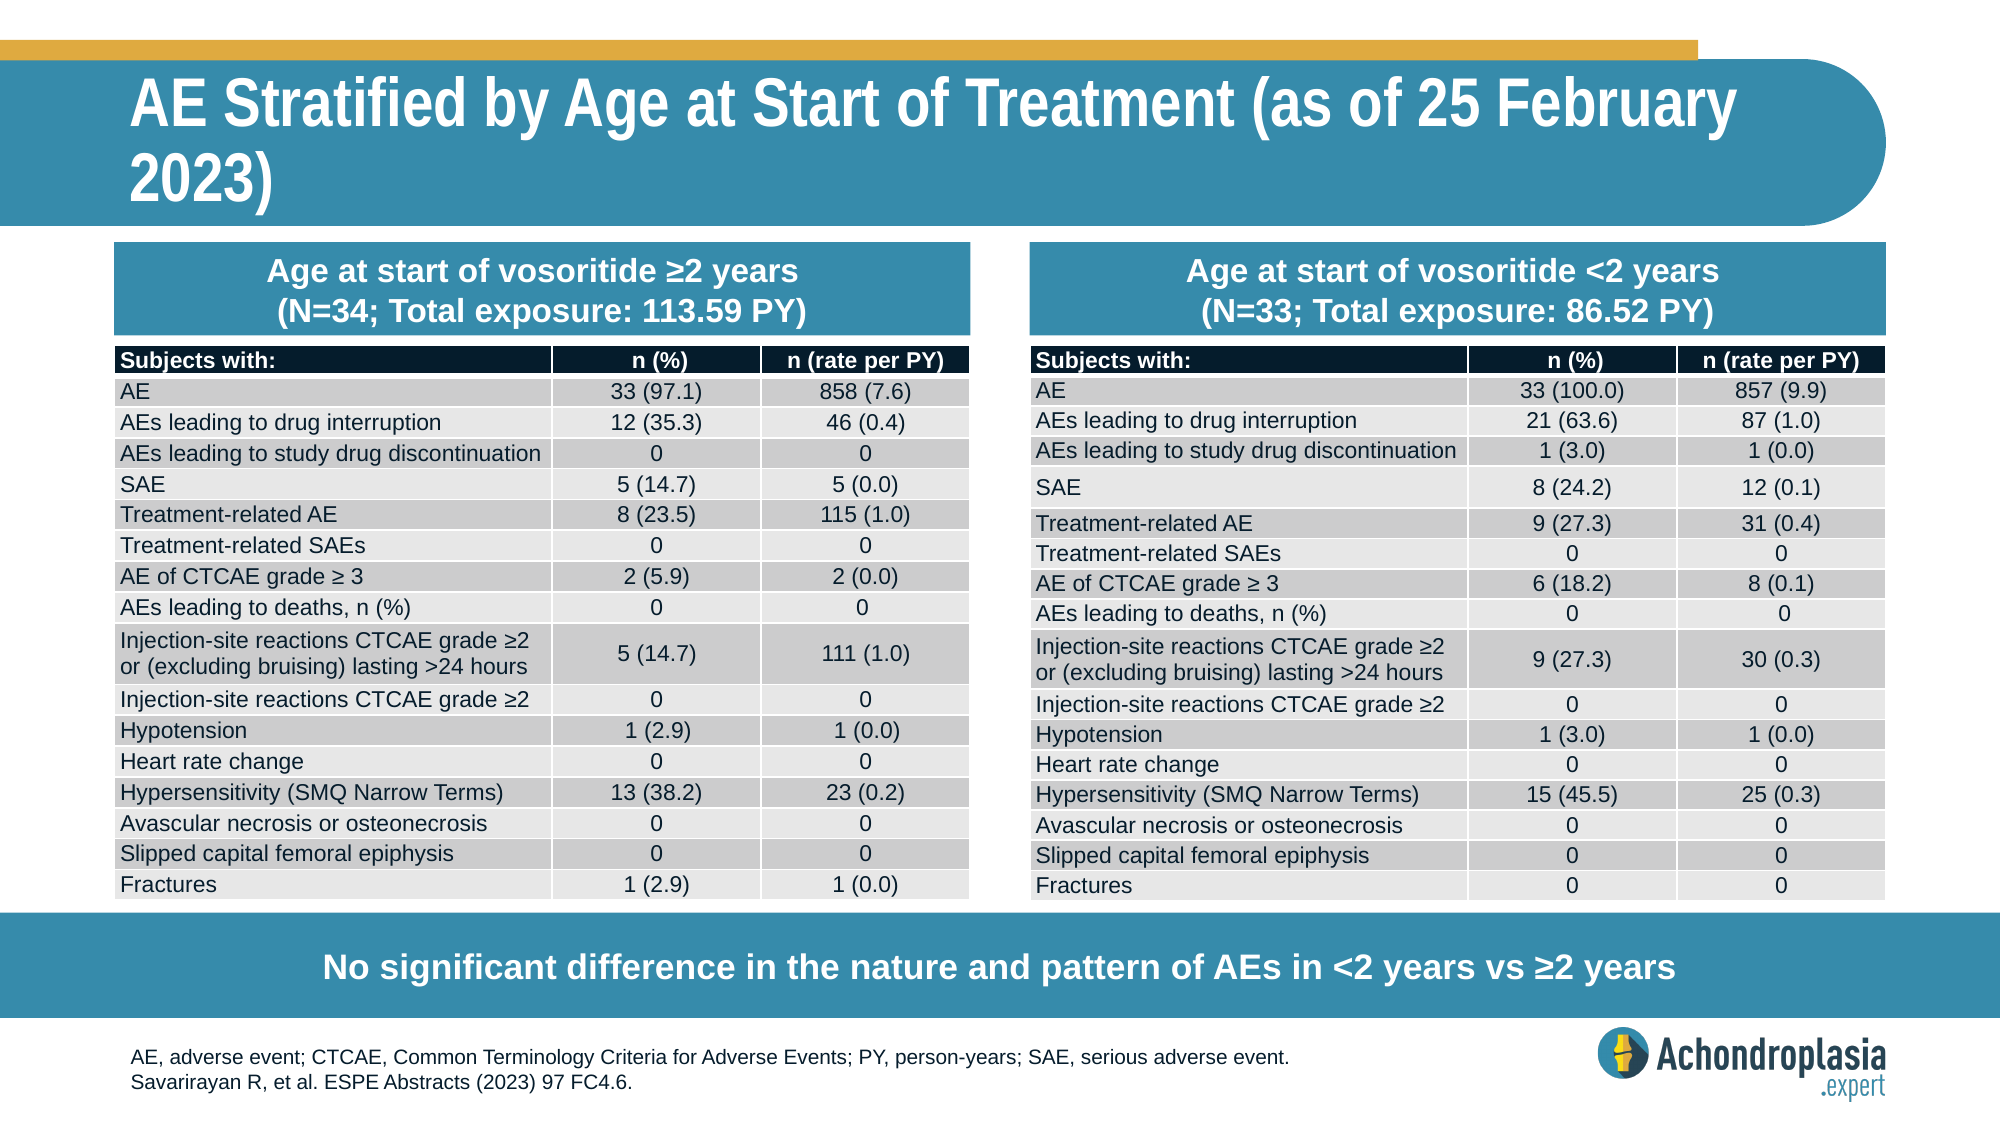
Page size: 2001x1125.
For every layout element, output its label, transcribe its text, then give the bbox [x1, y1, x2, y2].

table_cell AE of CTCAE grade ≥ 3 [1031, 570, 1467, 598]
table_cell 111 (1.0) [762, 624, 969, 684]
table_cell Slipped capital femoral epiphysis [115, 839, 551, 869]
table_cell Injection-site reactions CTCAE grade ≥2 [115, 685, 551, 714]
table_cell 0 [762, 439, 969, 468]
footer AE, adverse event; CTCAE, Common Terminology Criteria for Adverse Events; PY, person-years; SAE, serious adverse event. Savarirayan R, et al. ESPE Abstracts (2023) 97 FC4.6. [115, 1018, 1598, 1102]
table_cell 0 [553, 809, 760, 838]
table_cell 0 [553, 593, 760, 622]
table_cell 0 [762, 809, 969, 838]
table_cell 0 [1469, 841, 1676, 870]
table_cell 12 (35.3) [553, 408, 760, 437]
table_cell 0 [1678, 871, 1885, 900]
table_cell 0 [1678, 751, 1885, 779]
table_cell 115 (1.0) [762, 500, 969, 529]
table_cell 0 [1678, 539, 1885, 568]
table_header Subjects with: [1031, 346, 1467, 373]
table_cell 8 (24.2) [1469, 467, 1676, 507]
table_cell Heart rate change [1031, 751, 1467, 779]
table_cell 25 (0.3) [1678, 781, 1885, 809]
table_cell 2 (5.9) [553, 562, 760, 591]
table_cell 33 (97.1) [553, 379, 760, 406]
table_cell 0 [1469, 871, 1676, 900]
table_cell 12 (0.1) [1678, 467, 1885, 507]
table_cell 1 (0.0) [762, 870, 969, 899]
table_cell 0 [762, 685, 969, 714]
table_cell AE [115, 379, 551, 406]
table_cell 9 (27.3) [1469, 630, 1676, 688]
table_cell 15 (45.5) [1469, 781, 1676, 809]
table_cell 0 [553, 685, 760, 714]
table_cell Treatment-related SAEs [115, 531, 551, 560]
table_header n (rate per PY) [1678, 346, 1885, 373]
table_cell AEs leading to drug interruption [1031, 407, 1467, 435]
table_cell AEs leading to study drug discontinuation [115, 439, 551, 468]
table_cell Hypersensitivity (SMQ Narrow Terms) [115, 778, 551, 807]
table_cell 6 (18.2) [1469, 570, 1676, 598]
table_header n (%) [553, 346, 760, 373]
table_cell 1 (0.0) [762, 716, 969, 745]
table_cell 5 (14.7) [553, 624, 760, 684]
table_cell Fractures [1031, 871, 1467, 900]
table_cell 13 (38.2) [553, 778, 760, 807]
table_cell Fractures [115, 870, 551, 899]
table_cell 857 (9.9) [1678, 378, 1885, 405]
list Age at start of vosoritide ≥2 years (N=34; Total exposure: 113.59 PY) [114, 242, 971, 336]
table_cell 1 (3.0) [1469, 720, 1676, 749]
table_cell 0 [1469, 690, 1676, 719]
table_cell AEs leading to drug interruption [115, 408, 551, 437]
table_cell 8 (23.5) [553, 500, 760, 529]
table_cell 87 (1.0) [1678, 407, 1885, 435]
table_cell 0 [1469, 811, 1676, 839]
table_header Subjects with: [115, 346, 551, 373]
table_cell 0 [762, 593, 969, 622]
title AE Stratified by Age at Start of Treatment (as of 25 February 2023) [114, 59, 1886, 225]
list Age at start of vosoritide <2 years (N=33; Total exposure: 86.52 PY) [1029, 242, 1886, 336]
table_cell 0 [1469, 600, 1676, 628]
table_cell AEs leading to deaths, n (%) [115, 593, 551, 622]
table_cell 0 [553, 747, 760, 776]
table_cell 33 (100.0) [1469, 378, 1676, 405]
table_cell Injection-site reactions CTCAE grade ≥2 or (excluding bruising) lasting >24 hours [115, 624, 551, 684]
picture [1598, 1027, 1886, 1102]
table_cell Injection-site reactions CTCAE grade ≥2 or (excluding bruising) lasting >24 hours [1031, 630, 1467, 688]
table_cell Heart rate change [115, 747, 551, 776]
table_cell AE of CTCAE grade ≥ 3 [115, 562, 551, 591]
table_cell SAE [115, 469, 551, 499]
table_cell Treatment-related SAEs [1031, 539, 1467, 568]
table_cell Avascular necrosis or osteonecrosis [115, 809, 551, 838]
table_cell 0 [1469, 539, 1676, 568]
table_cell Treatment-related AE [1031, 509, 1467, 538]
table_cell 0 [553, 839, 760, 869]
table_cell 46 (0.4) [762, 408, 969, 437]
table_cell 0 [762, 839, 969, 869]
table_cell 31 (0.4) [1678, 509, 1885, 538]
table_cell Hypersensitivity (SMQ Narrow Terms) [1031, 781, 1467, 809]
table_cell 21 (63.6) [1469, 407, 1676, 435]
table_cell 0 [1678, 841, 1885, 870]
table_cell 858 (7.6) [762, 379, 969, 406]
table_cell 2 (0.0) [762, 562, 969, 591]
table_cell 1 (0.0) [1678, 437, 1885, 465]
table_cell 0 [553, 531, 760, 560]
table_cell 0 [762, 747, 969, 776]
table_cell 5 (0.0) [762, 469, 969, 499]
table_cell 1 (2.9) [553, 870, 760, 899]
table_cell SAE [1031, 467, 1467, 507]
table_cell Hypotension [1031, 720, 1467, 749]
table_cell 9 (27.3) [1469, 509, 1676, 538]
table_cell 0 [1678, 811, 1885, 839]
table_cell 1 (2.9) [553, 716, 760, 745]
table_cell 0 [1678, 690, 1885, 719]
table_cell Injection-site reactions CTCAE grade ≥2 [1031, 690, 1467, 719]
table_cell Avascular necrosis or osteonecrosis [1031, 811, 1467, 839]
table_cell 8 (0.1) [1678, 570, 1885, 598]
table_cell Hypotension [115, 716, 551, 745]
table_cell 5 (14.7) [553, 469, 760, 499]
table_cell Treatment-related AE [115, 500, 551, 529]
table_cell 0 [1678, 600, 1885, 628]
table_cell 0 [1469, 751, 1676, 779]
table_cell 30 (0.3) [1678, 630, 1885, 688]
table_cell 1 (3.0) [1469, 437, 1676, 465]
table_header n (rate per PY) [762, 346, 969, 373]
table_cell AE [1031, 378, 1467, 405]
table_cell 1 (0.0) [1678, 720, 1885, 749]
table_cell AEs leading to study drug discontinuation [1031, 437, 1467, 465]
list No significant difference in the nature and pattern of AEs in <2 years vs ≥2 years [0, 912, 2000, 1018]
table_cell 23 (0.2) [762, 778, 969, 807]
table_cell 0 [762, 531, 969, 560]
table_header n (%) [1469, 346, 1676, 373]
table_cell Slipped capital femoral epiphysis [1031, 841, 1467, 870]
table_cell 0 [553, 439, 760, 468]
table_cell AEs leading to deaths, n (%) [1031, 600, 1467, 628]
